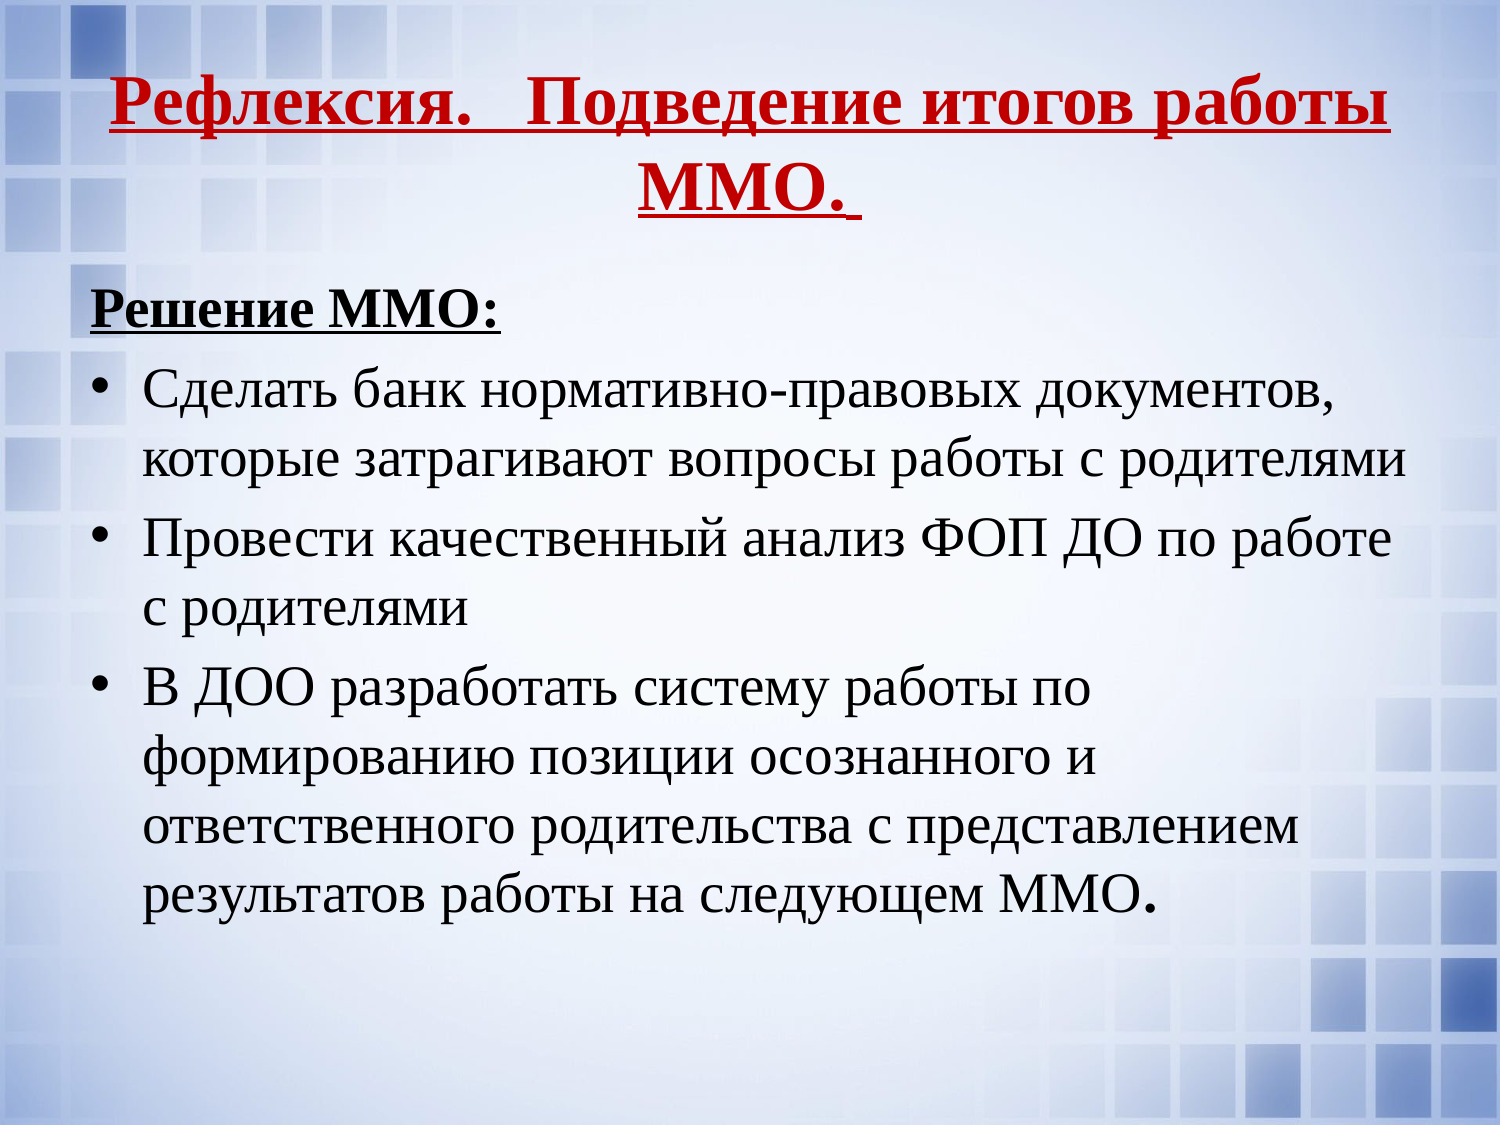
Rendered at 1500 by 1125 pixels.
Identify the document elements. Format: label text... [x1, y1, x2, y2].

picture [0, 0, 1500, 1125]
title Рефлексия. Подведение итогов работы ММО. [75, 45, 1425, 233]
list Решение ММО: Сделать банк нормативно-правовых документов, которые затрагивают вопросы работы с родителями Провести качественный анализ ФОП ДО по работе с родителями В ДОО разработать систему работы по формированию позиции осознанного и ответственного родительства с представлением результатов работы на следующем ММО. [75, 262, 1425, 1005]
